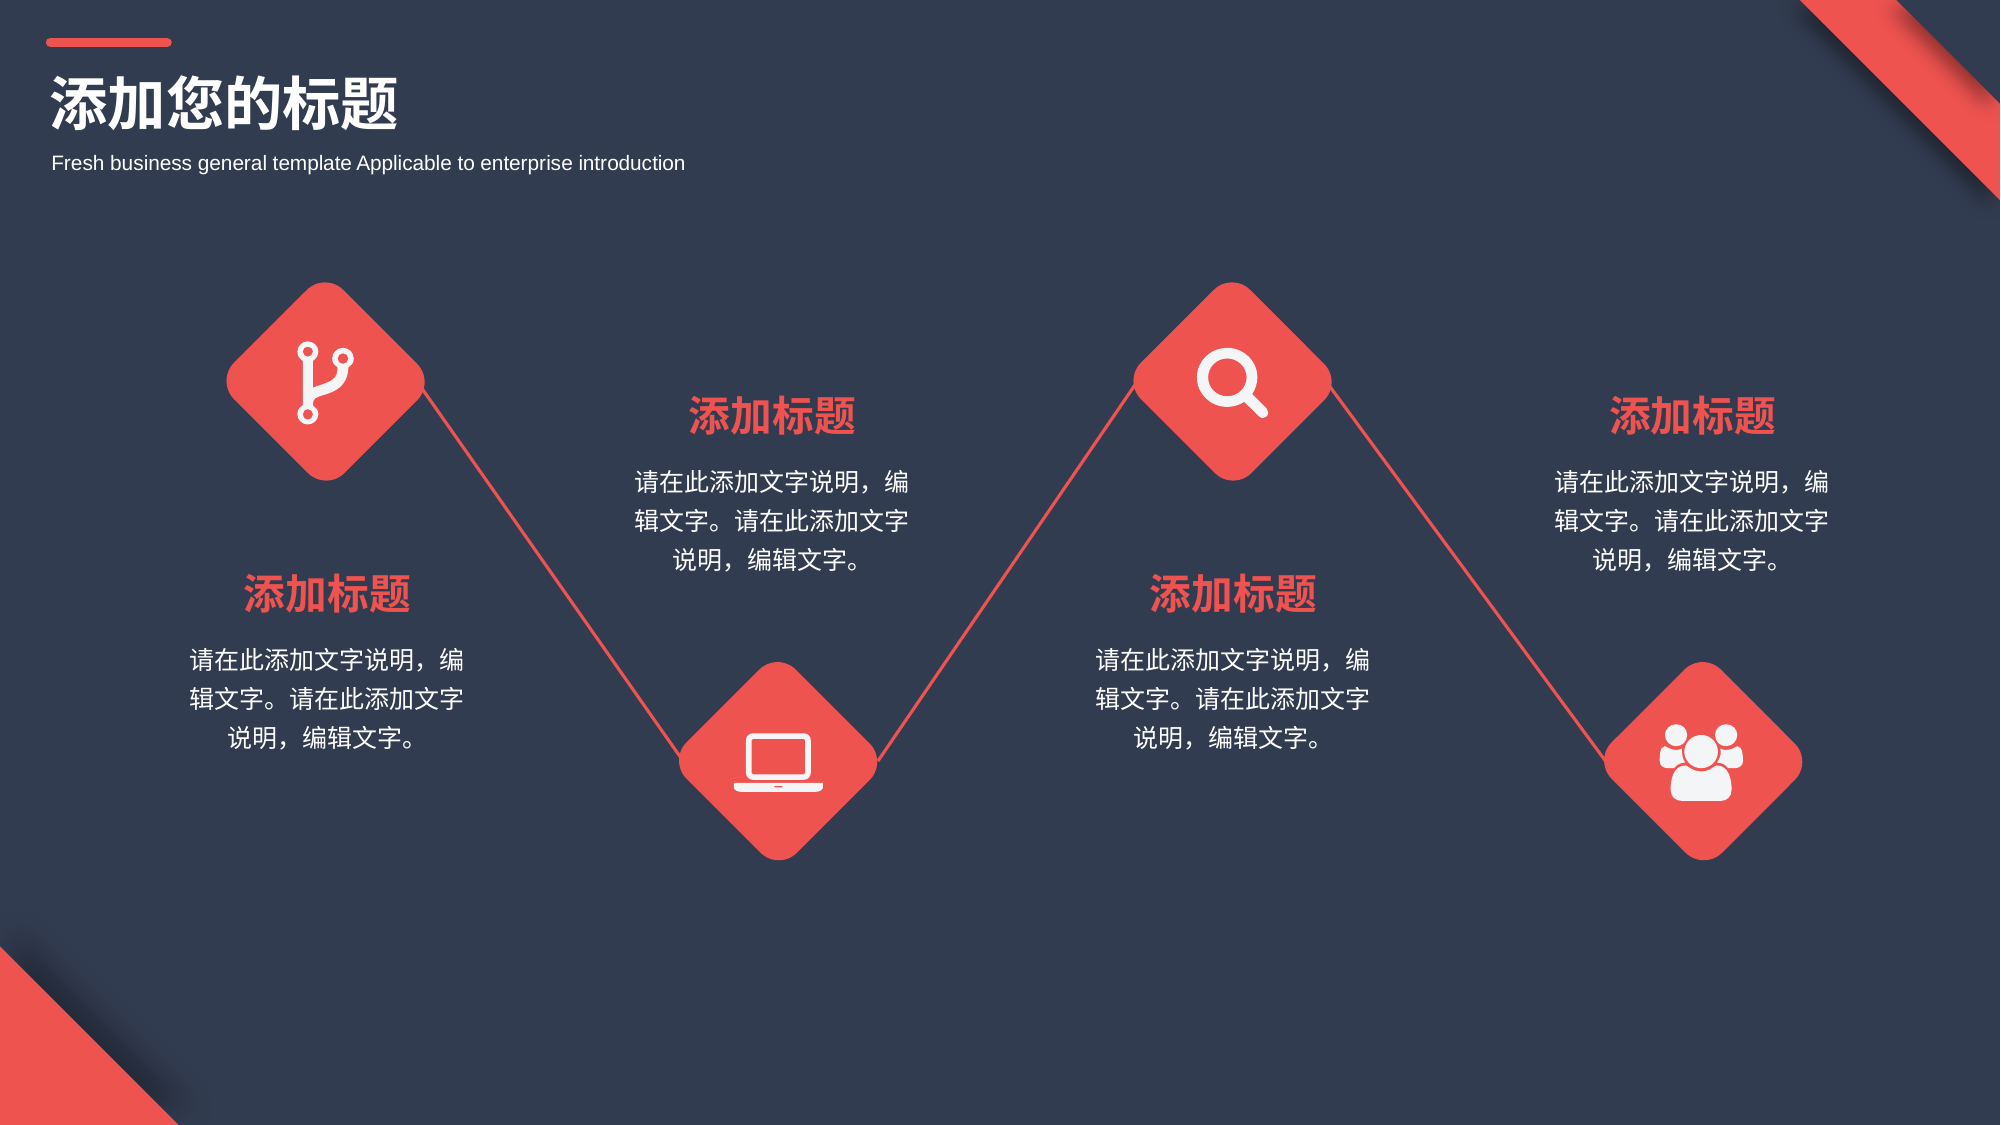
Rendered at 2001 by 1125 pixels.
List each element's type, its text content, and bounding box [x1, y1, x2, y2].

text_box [877, 381, 1138, 762]
text_box [1133, 282, 1332, 481]
text_box 请在此添加文字说明，编辑文字。请在此添加文字说明，编辑文字。 [682, 450, 877, 582]
text_box [0, 944, 181, 1125]
text_box 添加标题 [1607, 382, 1800, 448]
text_box [1196, 347, 1269, 418]
text_box Fresh business general template Applicable to enterprise introduction [36, 142, 701, 182]
text_box 添加您的标题 [34, 59, 414, 145]
text_box [1604, 662, 1803, 861]
text_box [1894, 0, 2000, 106]
text_box 添加标题 [220, 560, 416, 626]
text_box 请在此添加文字说明，编辑文字。请在此添加文字说明，编辑文字。 [165, 628, 416, 760]
text_box [1664, 724, 1744, 769]
text_box 请在此添加文字说明，编辑文字。请在此添加文字说明，编辑文字。 [1607, 450, 1855, 582]
text_box [679, 662, 878, 861]
text_box 添加标题 [1138, 560, 1325, 626]
text_box [745, 733, 811, 780]
text_box [733, 782, 823, 792]
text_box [416, 380, 682, 760]
text_box [297, 341, 354, 425]
text_box 请在此添加文字说明，编辑文字。请在此添加文字说明，编辑文字。 [1138, 628, 1325, 760]
text_box [1798, 0, 2000, 202]
text_box 添加标题 [682, 382, 877, 448]
text_box [1659, 746, 1732, 801]
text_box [1325, 380, 1607, 763]
text_box [226, 282, 425, 481]
